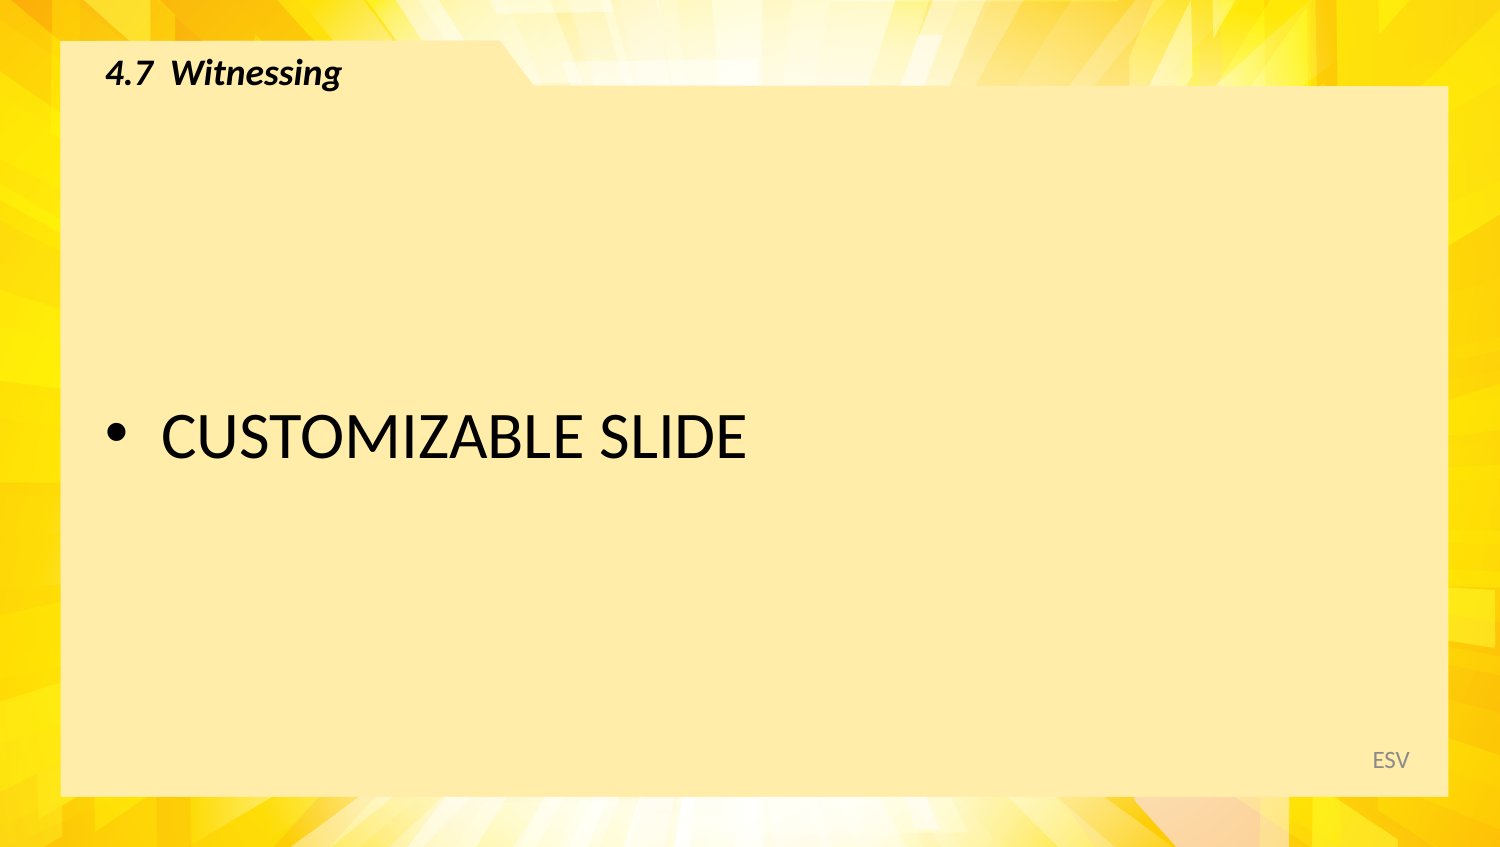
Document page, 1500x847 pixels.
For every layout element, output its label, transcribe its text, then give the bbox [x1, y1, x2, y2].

picture [0, 0, 1500, 847]
title 4.7 Witnessing [89, 33, 1420, 108]
list CUSTOMIZABLE SLIDE [89, 141, 1403, 722]
footer ESV [950, 736, 1425, 782]
